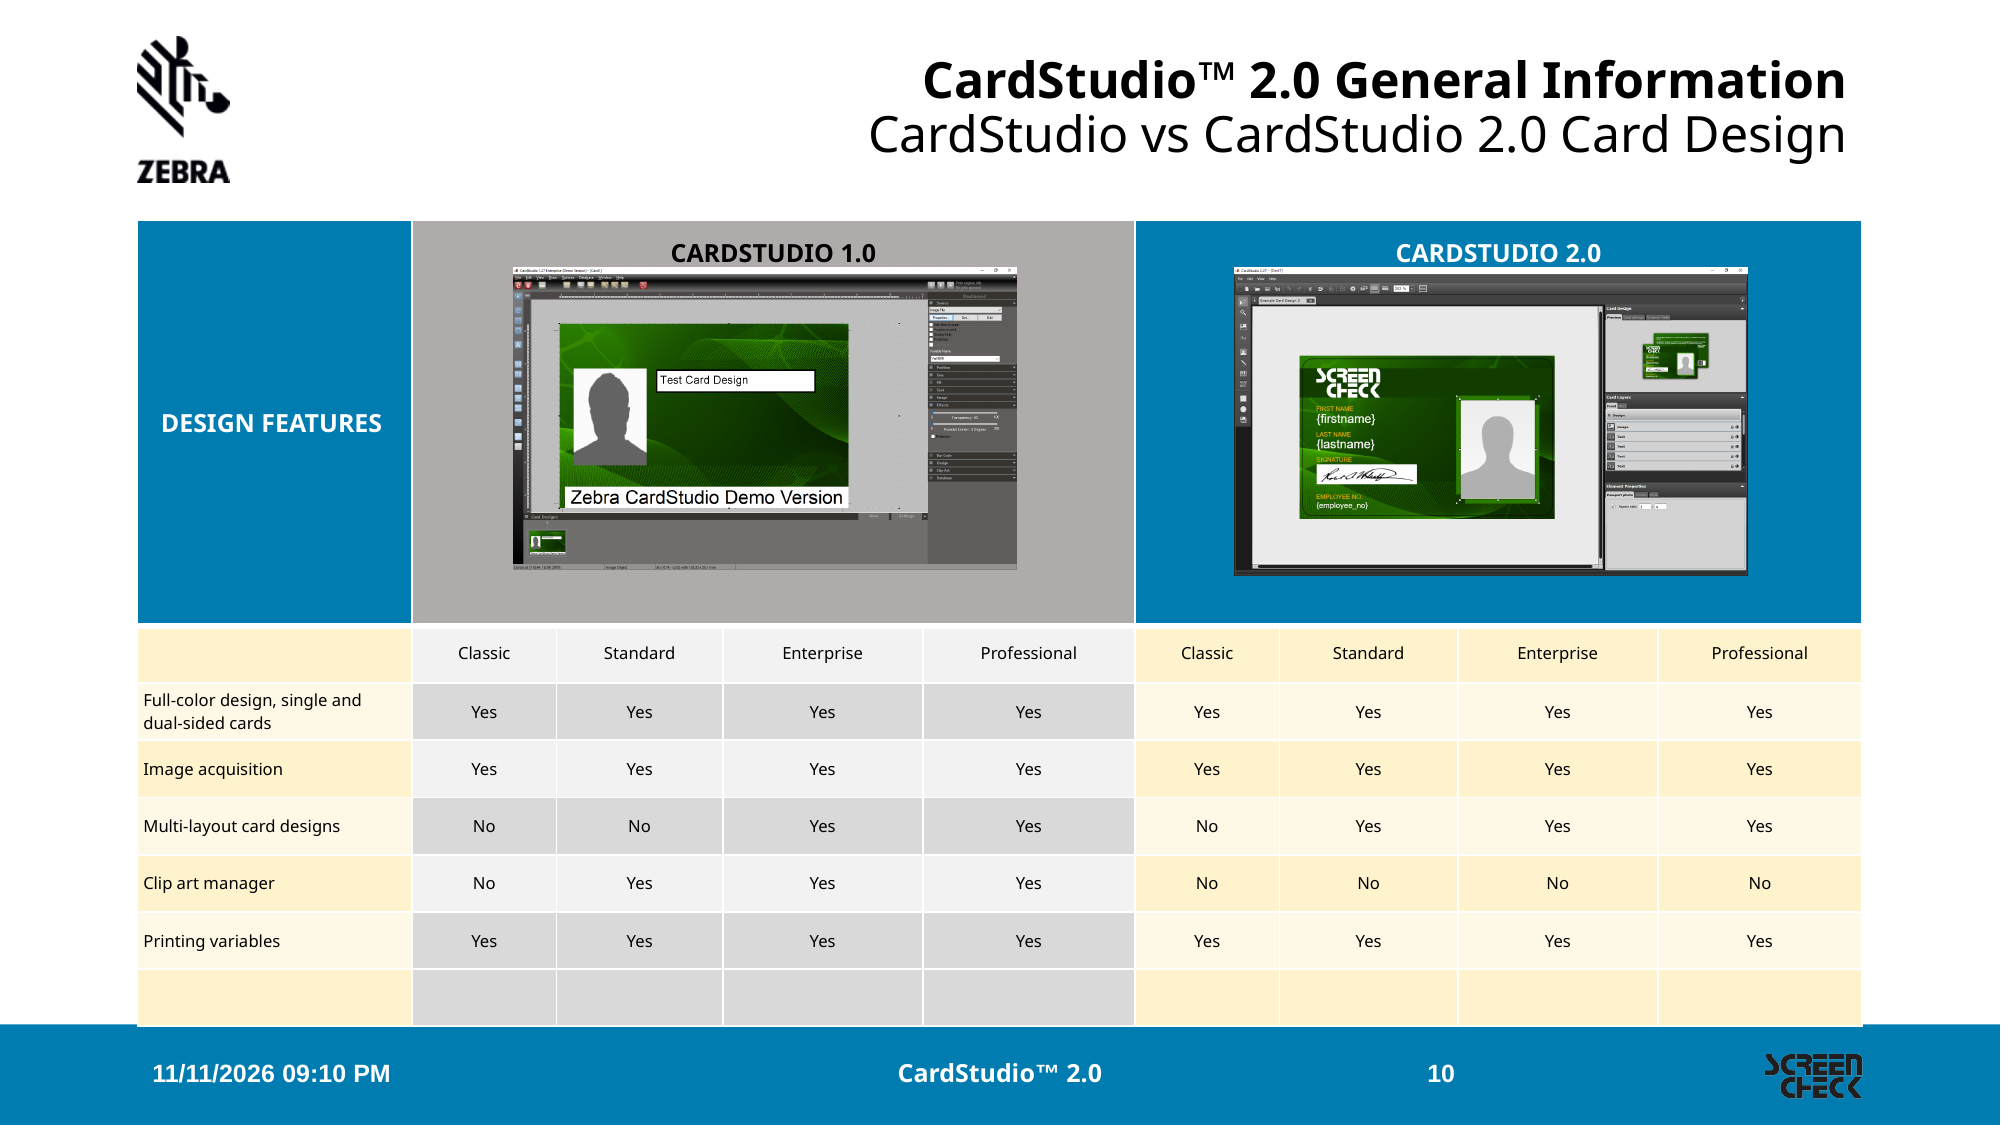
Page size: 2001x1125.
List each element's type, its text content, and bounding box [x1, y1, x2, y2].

table_cell No [413, 798, 556, 854]
title CardStudio™ 2.0 General Information CardStudio vs CardStudio 2.0 Card Design [598, 49, 1863, 170]
picture [1846, 1055, 1862, 1098]
table_cell Yes [1280, 741, 1457, 797]
table_cell No [557, 798, 722, 854]
table_header CARDSTUDIO 1.0 [413, 221, 1134, 623]
table_cell Yes [413, 684, 556, 739]
table_cell Yes [1659, 741, 1861, 797]
picture [1797, 1077, 1811, 1098]
table_cell [413, 970, 556, 1025]
table_cell Yes [557, 913, 722, 968]
picture [1830, 1055, 1843, 1059]
table_cell Yes [1459, 741, 1657, 797]
table_cell [138, 970, 411, 1025]
table_cell No [1459, 856, 1657, 911]
table_cell Yes [1280, 913, 1457, 968]
table_cell Enterprise [724, 629, 922, 682]
table_cell Standard [1280, 629, 1457, 682]
table_cell Yes [924, 741, 1134, 797]
table_cell [924, 970, 1134, 1025]
table_cell Yes [1459, 913, 1657, 968]
table_cell Classic [413, 629, 556, 682]
table_cell Yes [1280, 798, 1457, 854]
table_cell [138, 629, 411, 682]
table_cell No [1136, 798, 1279, 854]
table_cell Yes [724, 913, 922, 968]
table_cell [1280, 970, 1457, 1025]
table_cell Yes [1136, 741, 1279, 797]
table_cell Standard [557, 629, 722, 682]
table_cell Yes [413, 741, 556, 797]
table_cell Clip art manager [138, 856, 411, 911]
footer CardStudio™ 2.0 [662, 1042, 1338, 1103]
table_cell No [1280, 856, 1457, 911]
table_header CARDSTUDIO 2.0 [1136, 221, 1861, 623]
table_cell Yes [1280, 684, 1457, 739]
table_cell Yes [924, 798, 1134, 854]
table_cell [1136, 970, 1279, 1025]
table_cell Professional [924, 629, 1134, 682]
picture [1235, 268, 1747, 575]
picture [1814, 1063, 1827, 1082]
table_cell Yes [557, 684, 722, 739]
table_cell No [413, 856, 556, 911]
table_cell Yes [1659, 684, 1861, 739]
picture [1797, 1055, 1827, 1075]
table_cell Yes [924, 684, 1134, 739]
table_cell Yes [724, 741, 922, 797]
table_cell Yes [724, 856, 922, 911]
table_cell Yes [1459, 684, 1657, 739]
table_cell Yes [1136, 684, 1279, 739]
table_cell Full-color design, single and dual-sided cards [138, 684, 411, 739]
table_cell [1659, 970, 1861, 1025]
table_cell Enterprise [1459, 629, 1657, 682]
table_cell Yes [557, 856, 722, 911]
picture [1765, 1055, 1779, 1075]
table_cell [724, 970, 922, 1025]
table_cell No [1659, 856, 1861, 911]
table_cell Yes [924, 856, 1134, 911]
table_header DESIGN FEATURES [138, 221, 411, 623]
picture [1814, 1086, 1827, 1098]
table_cell Classic [1136, 629, 1279, 682]
table_cell No [1136, 856, 1279, 911]
table_cell Yes [724, 798, 922, 854]
table_cell Yes [924, 913, 1134, 968]
table_cell Yes [1659, 798, 1861, 854]
table_cell Yes [1136, 913, 1279, 968]
table_cell [557, 970, 722, 1025]
table_cell Yes [724, 684, 922, 739]
table_cell Yes [557, 741, 722, 797]
table_cell [1459, 970, 1657, 1025]
table_cell Professional [1659, 629, 1861, 682]
table_cell Yes [413, 913, 556, 968]
table_cell Printing variables [138, 913, 411, 968]
table_cell Multi-layout card designs [138, 798, 411, 854]
table_cell Yes [1459, 798, 1657, 854]
table_cell Image acquisition [138, 741, 411, 797]
slide_number 10 [1412, 1042, 1743, 1103]
picture [1830, 1063, 1843, 1098]
table_cell Yes [1659, 913, 1861, 968]
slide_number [137, 1042, 588, 1103]
picture [513, 267, 1017, 570]
picture [1781, 1055, 1794, 1098]
picture [137, 36, 230, 183]
